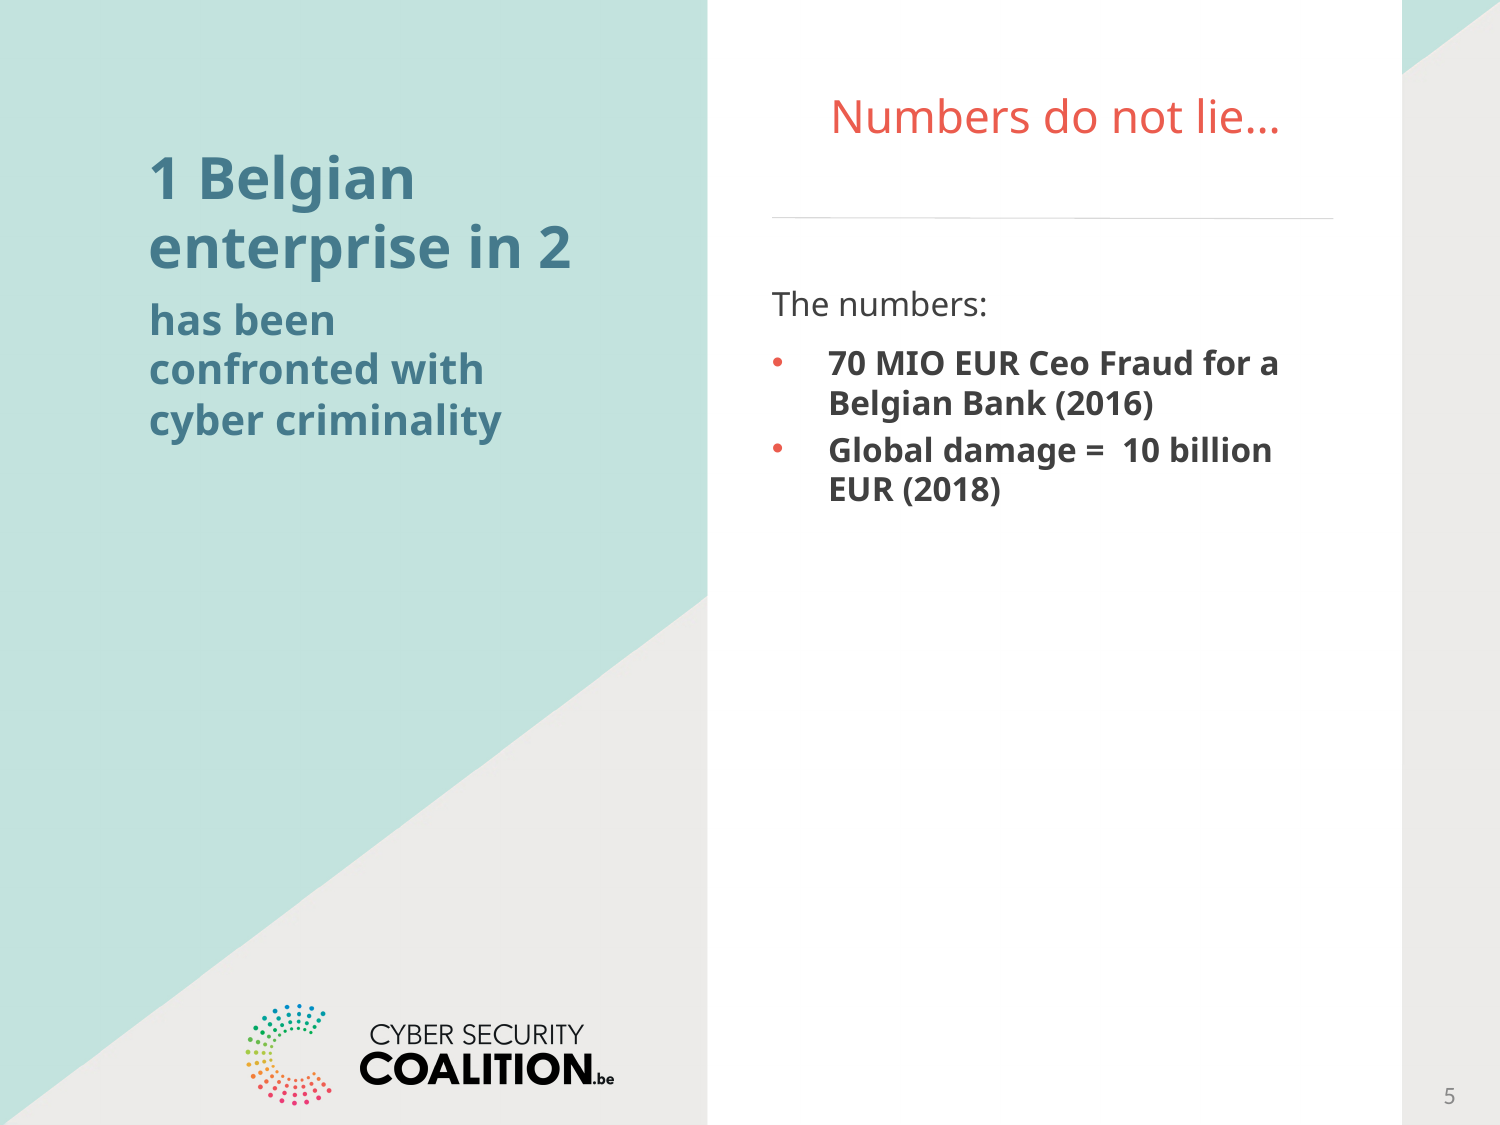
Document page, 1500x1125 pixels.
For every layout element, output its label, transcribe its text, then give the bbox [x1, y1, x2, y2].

slide_number 5 [1400, 1063, 1500, 1125]
text_box 1 Belgian enterprise in 2 has been confronted with cyber criminality [134, 133, 590, 451]
title Numbers do not lie… [750, 67, 1362, 163]
picture [0, 0, 1500, 1125]
list The numbers: 70 MIO EUR Ceo Fraud for a Belgian Bank (2016) Global damage = 10 billion EUR (2018) [756, 275, 1349, 1018]
